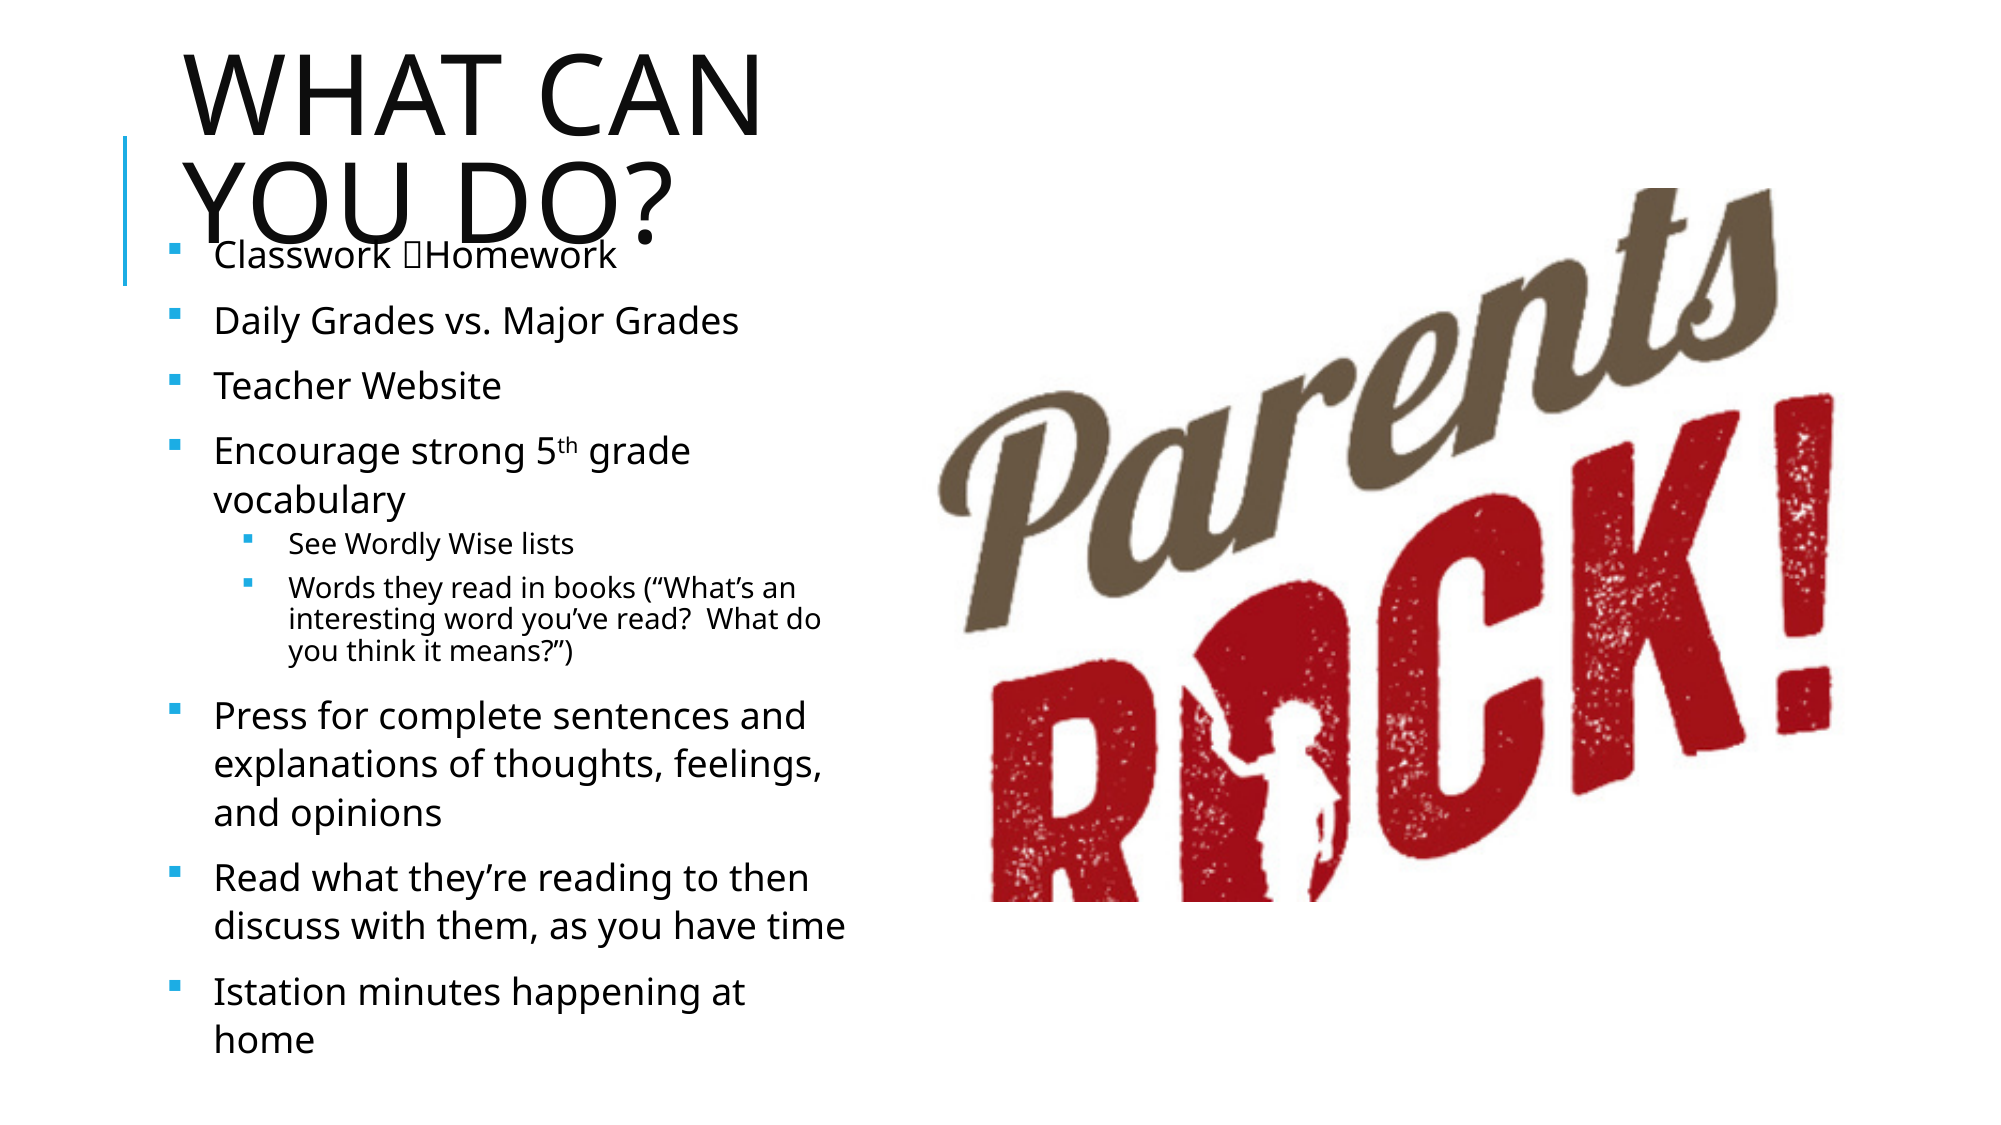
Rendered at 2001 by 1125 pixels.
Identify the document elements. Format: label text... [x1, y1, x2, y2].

title What can You do? [167, 14, 888, 300]
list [887, 188, 1956, 903]
list Classwork Homework Daily Grades vs. Major Grades Teacher Website Encourage strong 5th grade vocabulary See Wordly Wise lists Words they read in books (“What’s an interesting word you’ve read? What do you think it means?”) Press for complete sentences and explanations of thoughts, feelings, and opinions Read what they’re reading to then discuss with them, as you have time Istation minutes happening at home [151, 220, 871, 1019]
